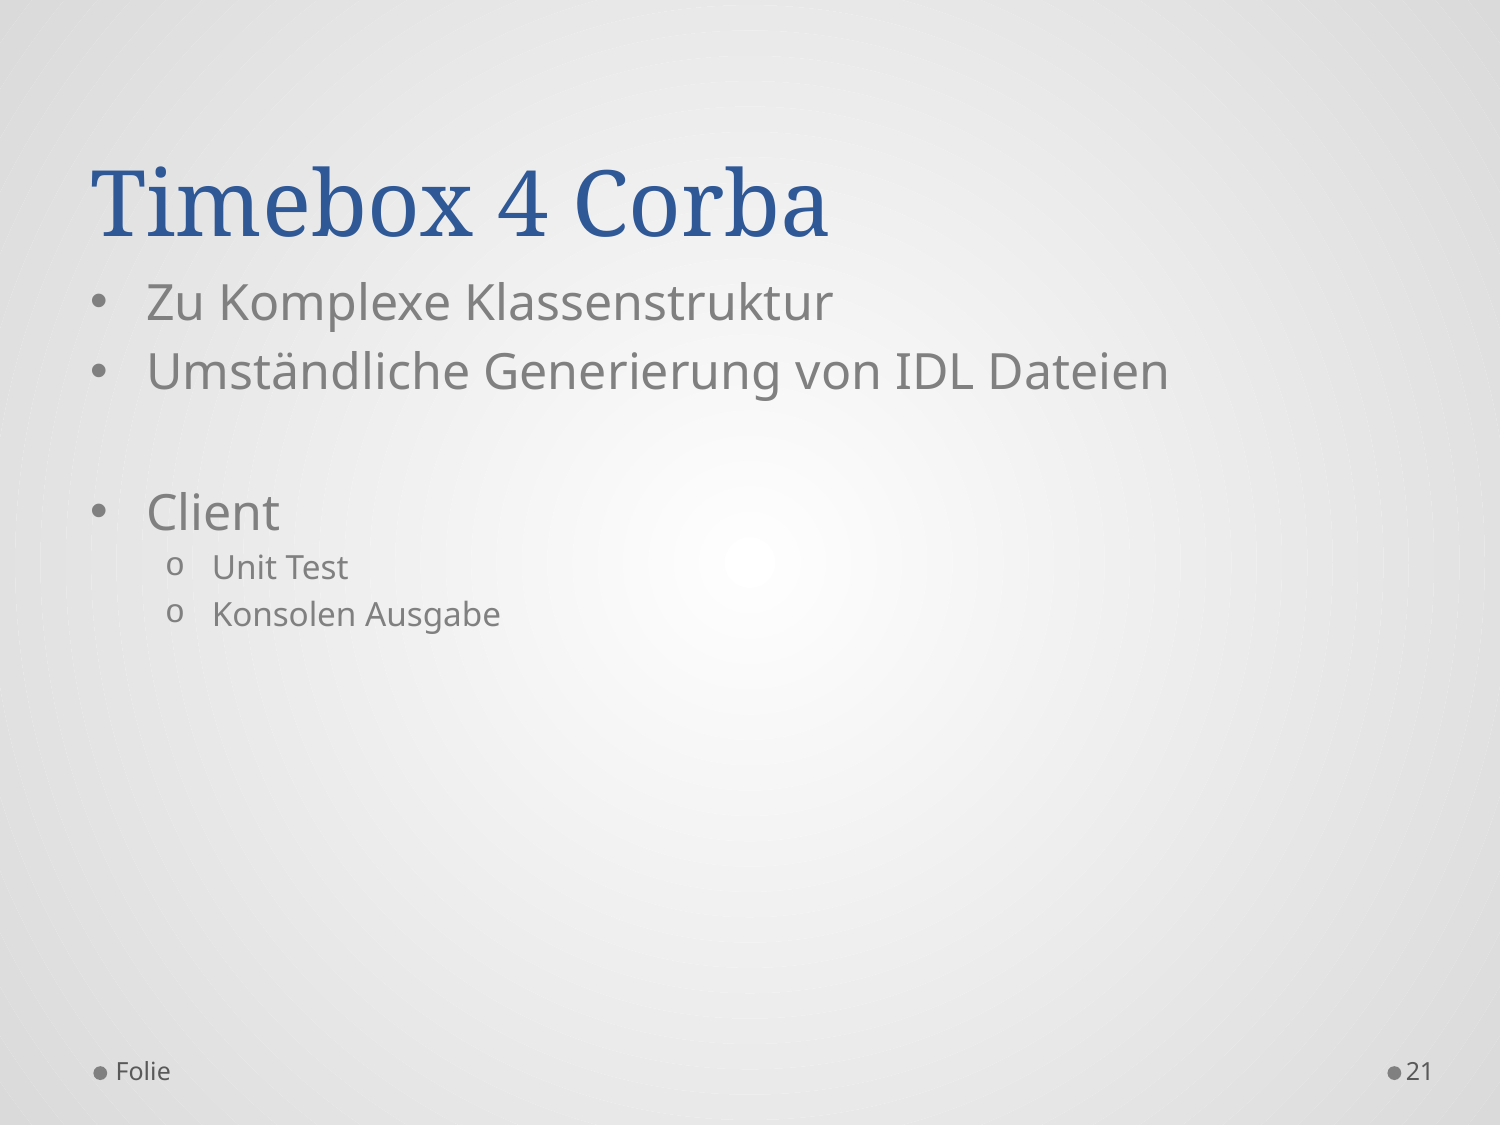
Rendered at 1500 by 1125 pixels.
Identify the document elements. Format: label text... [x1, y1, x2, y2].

slide_number 21 [1401, 1042, 1494, 1103]
title Timebox 4 Corba [75, 0, 1425, 262]
list Zu Komplexe Klassenstruktur Umständliche Generierung von IDL Dateien Client Unit Test Konsolen Ausgabe [75, 262, 1425, 1005]
footer Folie [108, 1042, 576, 1103]
